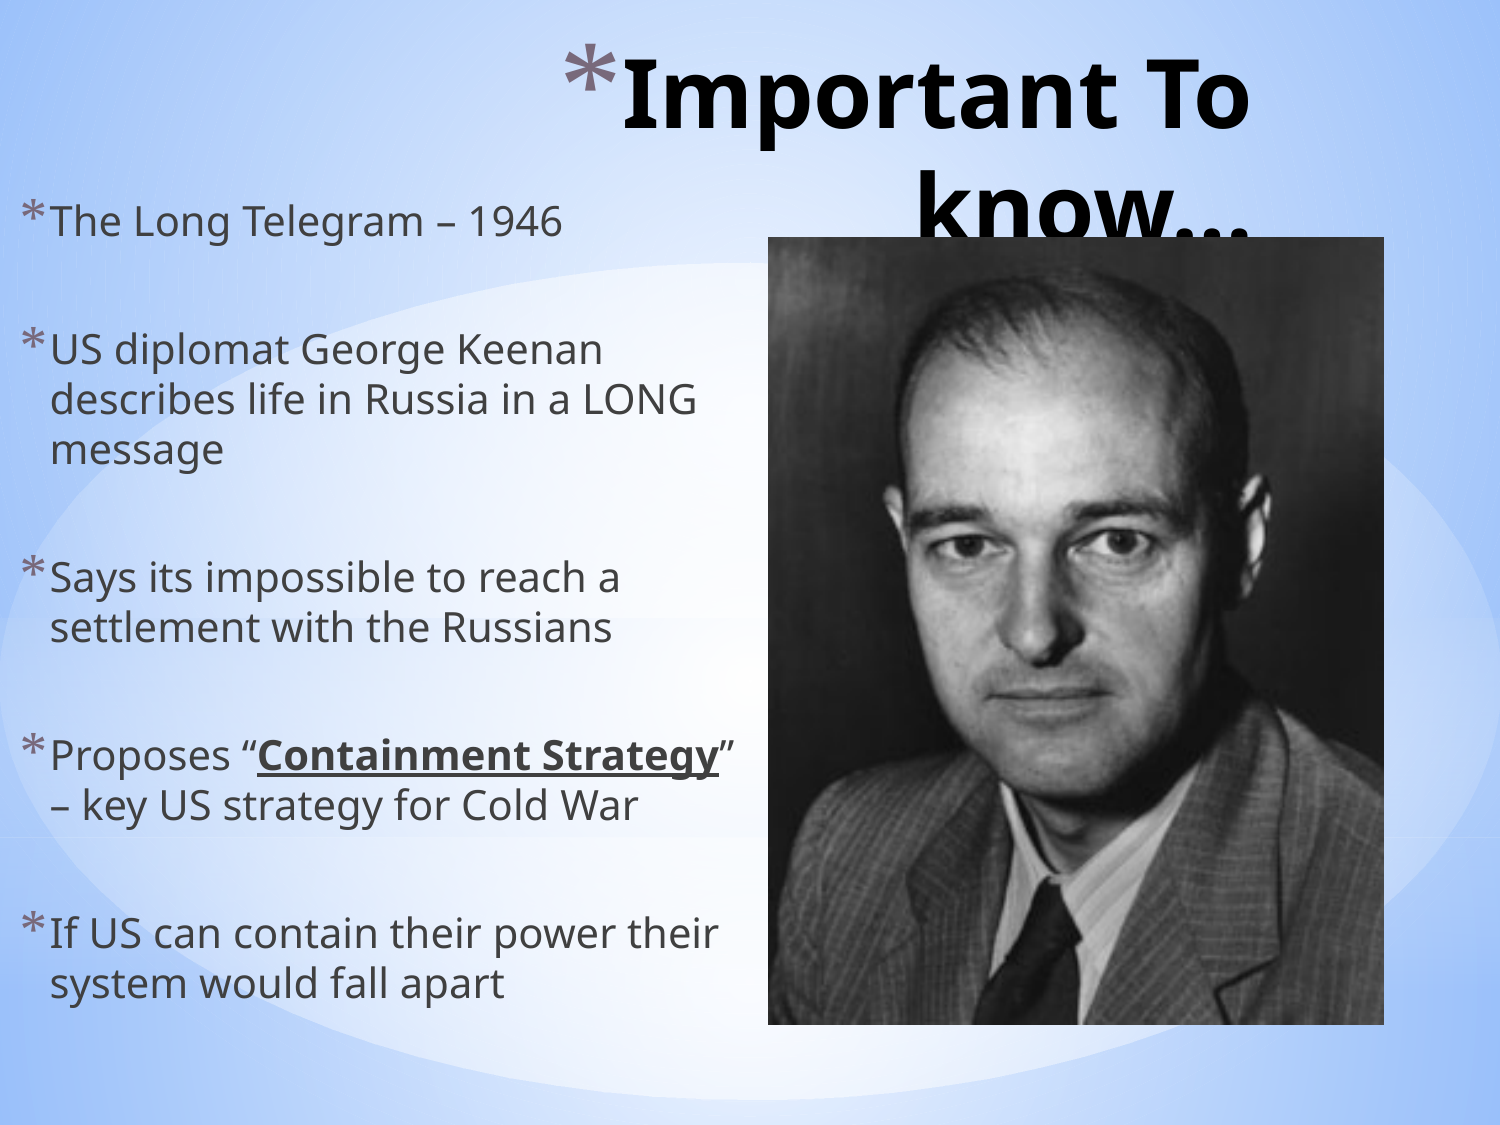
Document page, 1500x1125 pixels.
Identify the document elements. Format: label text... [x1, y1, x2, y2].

picture [767, 237, 1384, 1026]
list The Long Telegram – 1946 US diplomat George Keenan describes life in Russia in a LONG message Says its impossible to reach a settlement with the Russians Proposes “Containment Strategy” – key US strategy for Cold War If US can contain their power their system would fall apart [0, 187, 750, 1063]
title Important To know… [200, 24, 1269, 108]
